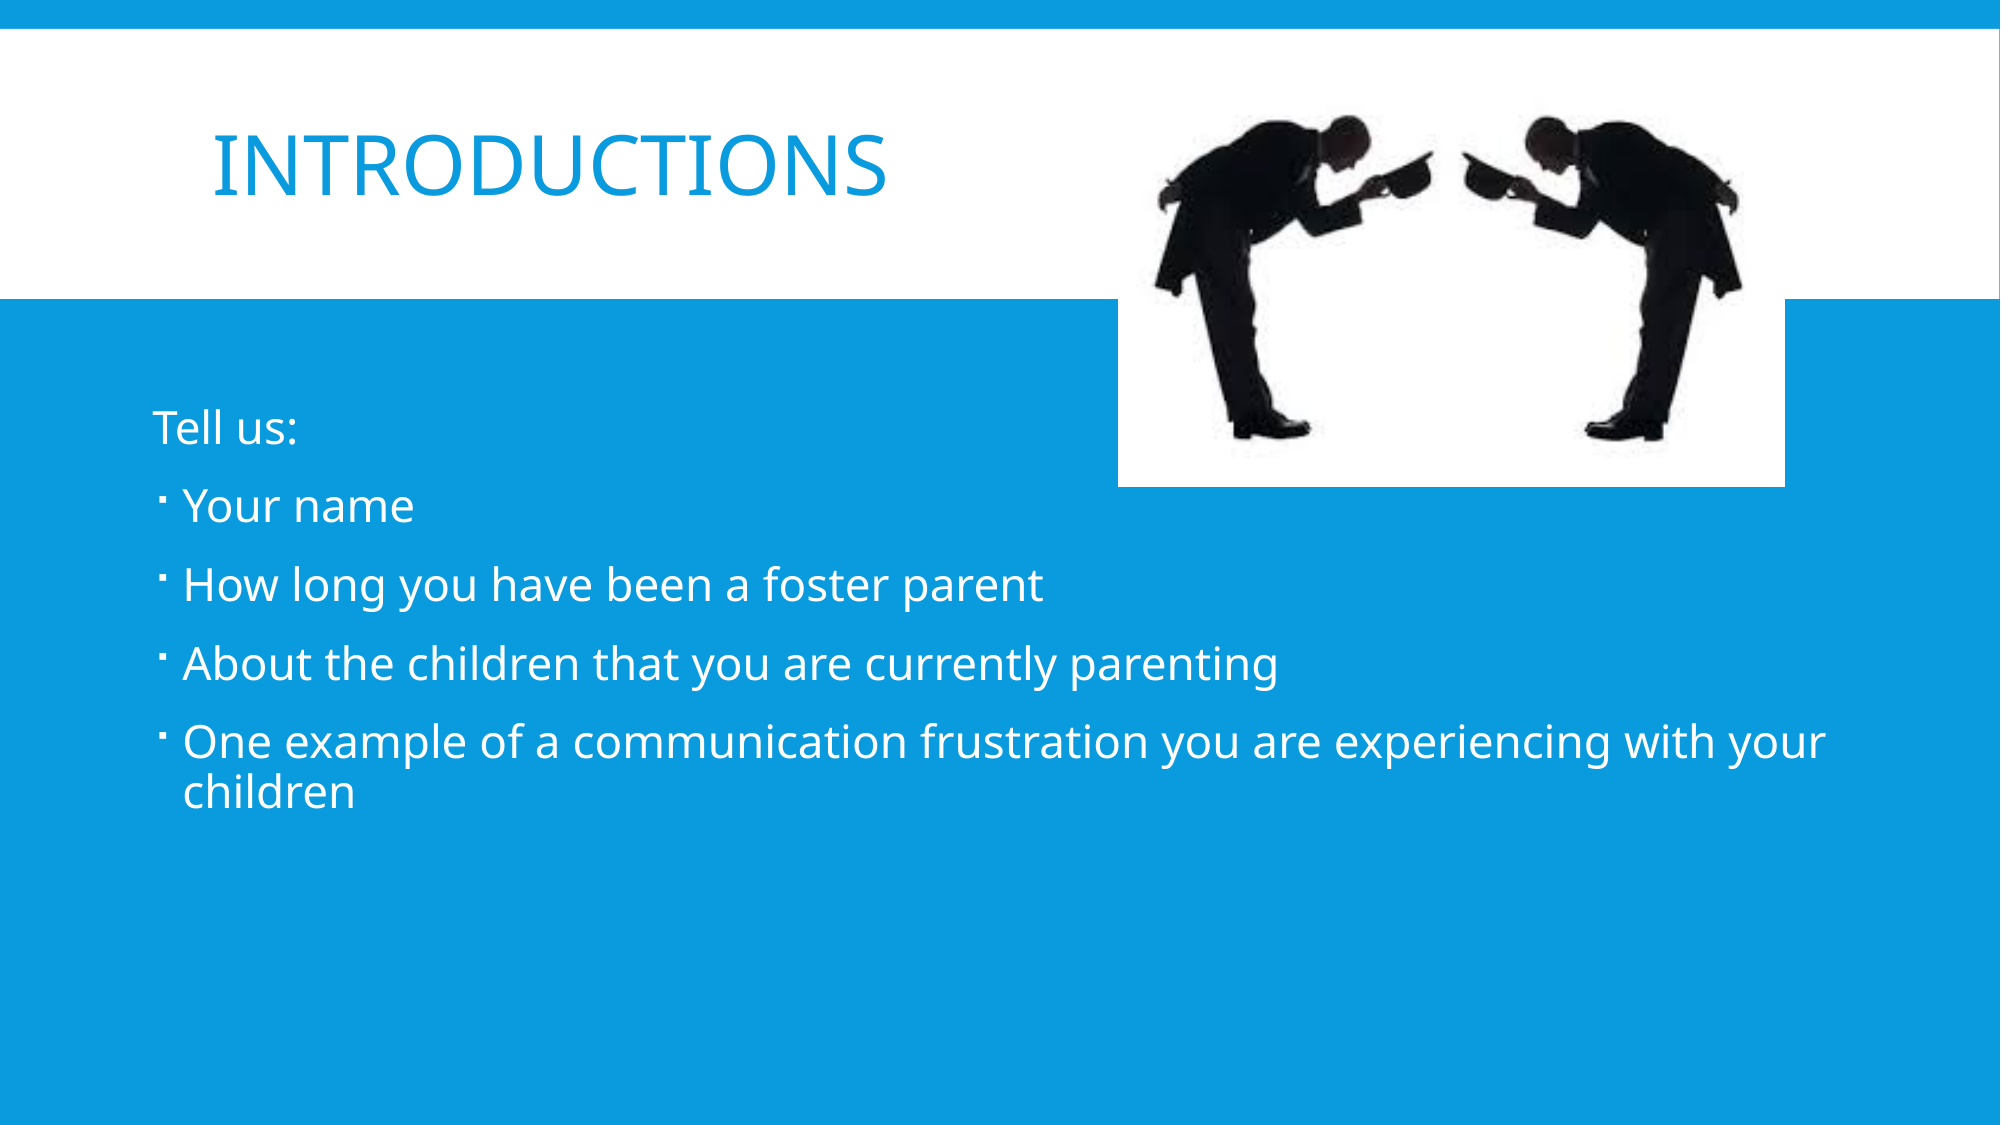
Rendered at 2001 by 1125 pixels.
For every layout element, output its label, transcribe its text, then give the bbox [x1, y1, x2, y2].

picture [1118, 59, 1785, 486]
list Tell us: Your name How long you have been a foster parent About the children that you are currently parenting One example of a communication frustration you are experiencing with your children [137, 397, 1863, 1014]
title Introductions [197, 46, 1803, 295]
